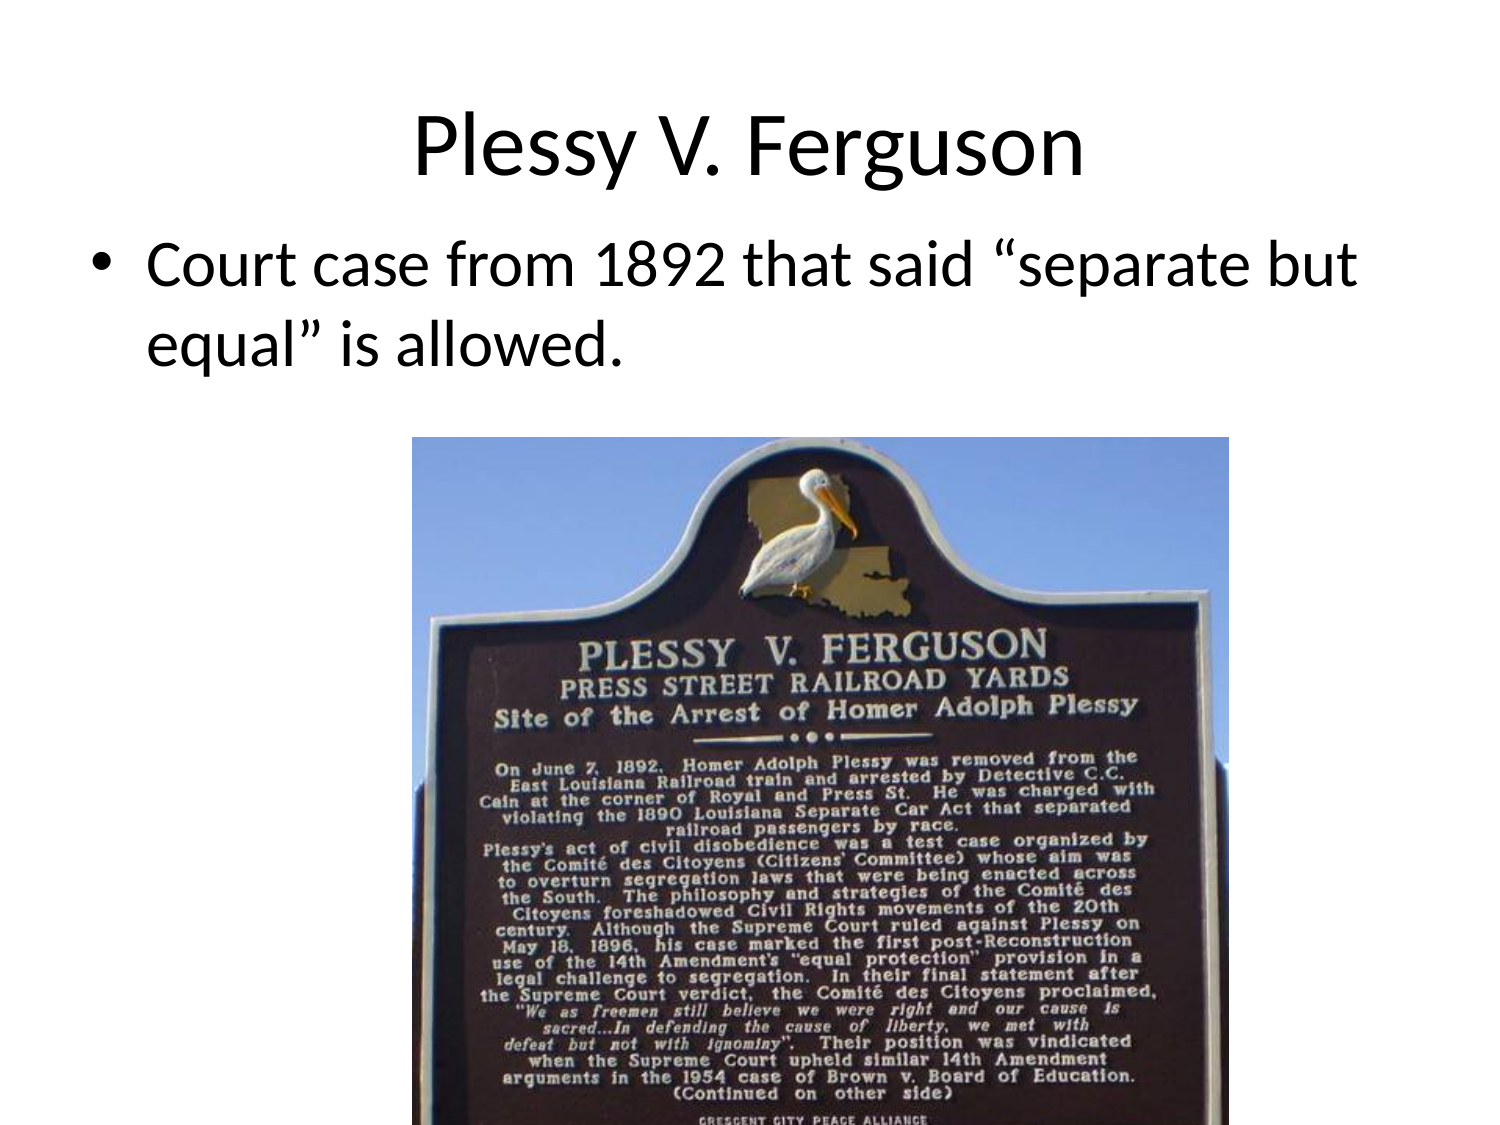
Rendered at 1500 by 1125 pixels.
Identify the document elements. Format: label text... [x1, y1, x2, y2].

picture [412, 437, 1229, 1125]
title Plessy V. Ferguson [75, 45, 1425, 212]
list Court case from 1892 that said “separate but equal” is allowed. [75, 212, 1425, 955]
